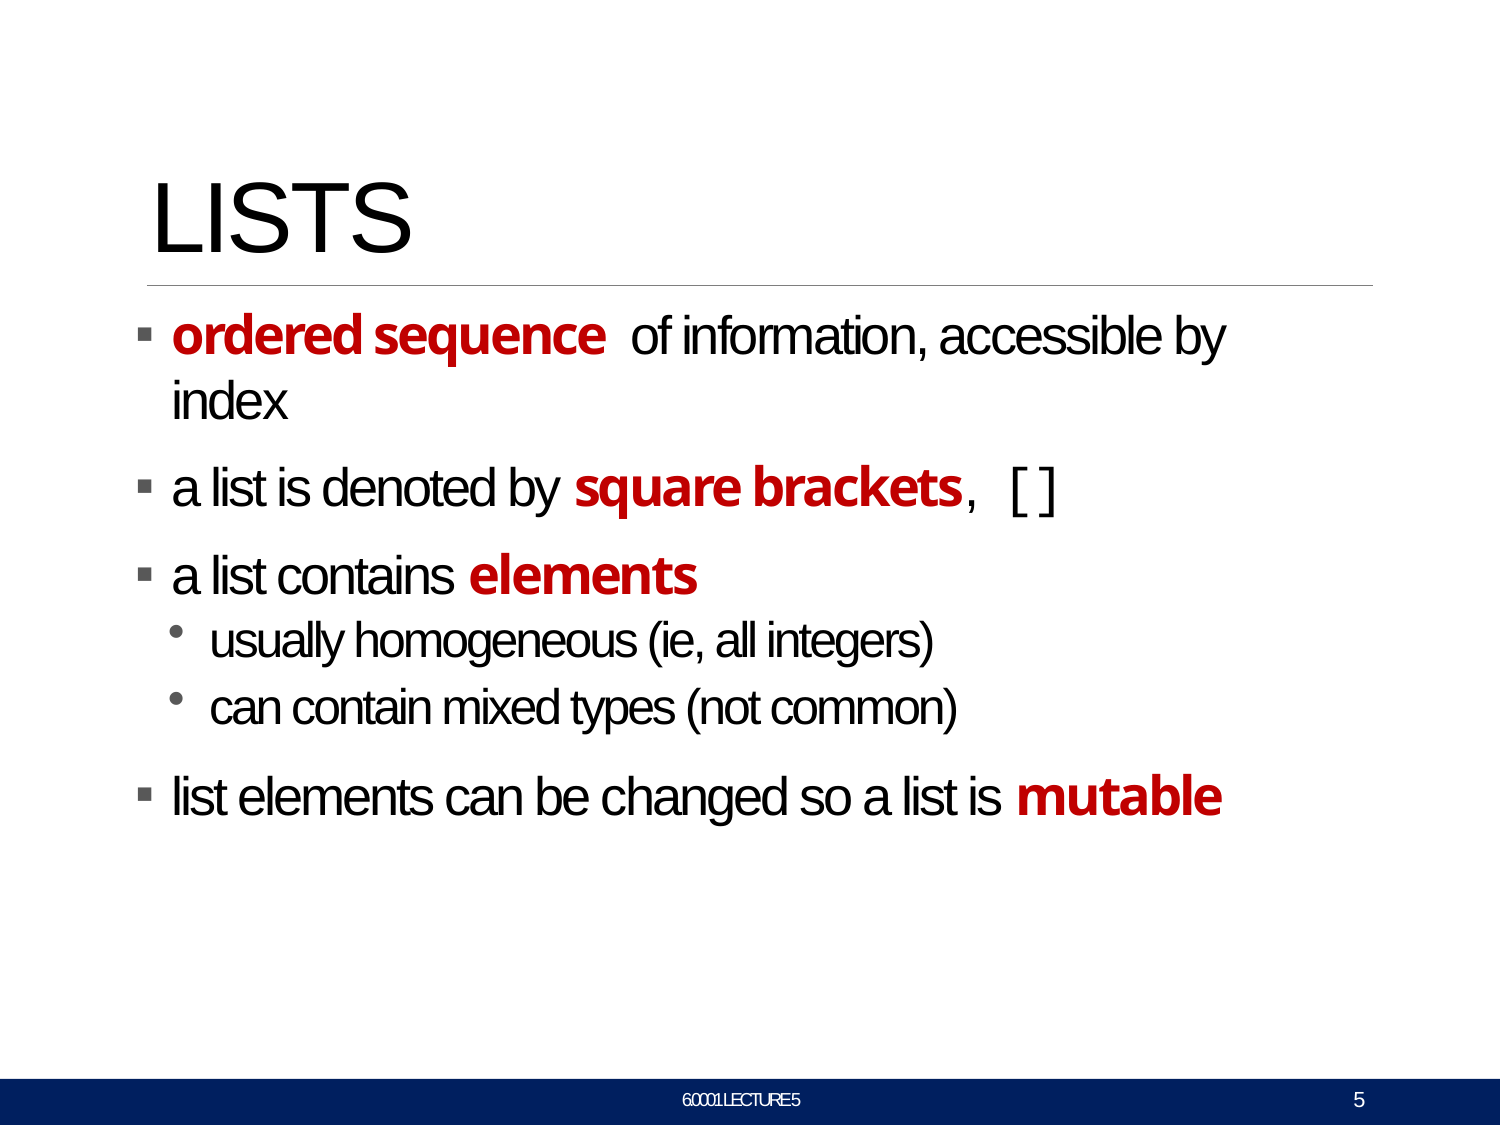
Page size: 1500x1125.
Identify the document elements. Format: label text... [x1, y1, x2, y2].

footer 6.0001 LECTURE 5 [679, 1090, 821, 1125]
title LISTS [147, 149, 650, 276]
text_box ordered sequence of information, accessible by index a list is denoted by square brackets, [] a list contains elements usually homogeneous (ie, all integers) can contain mixed types (not common) list elements can be changed so a list is mutable [132, 276, 1352, 826]
text_box 5 [1349, 1078, 1369, 1112]
